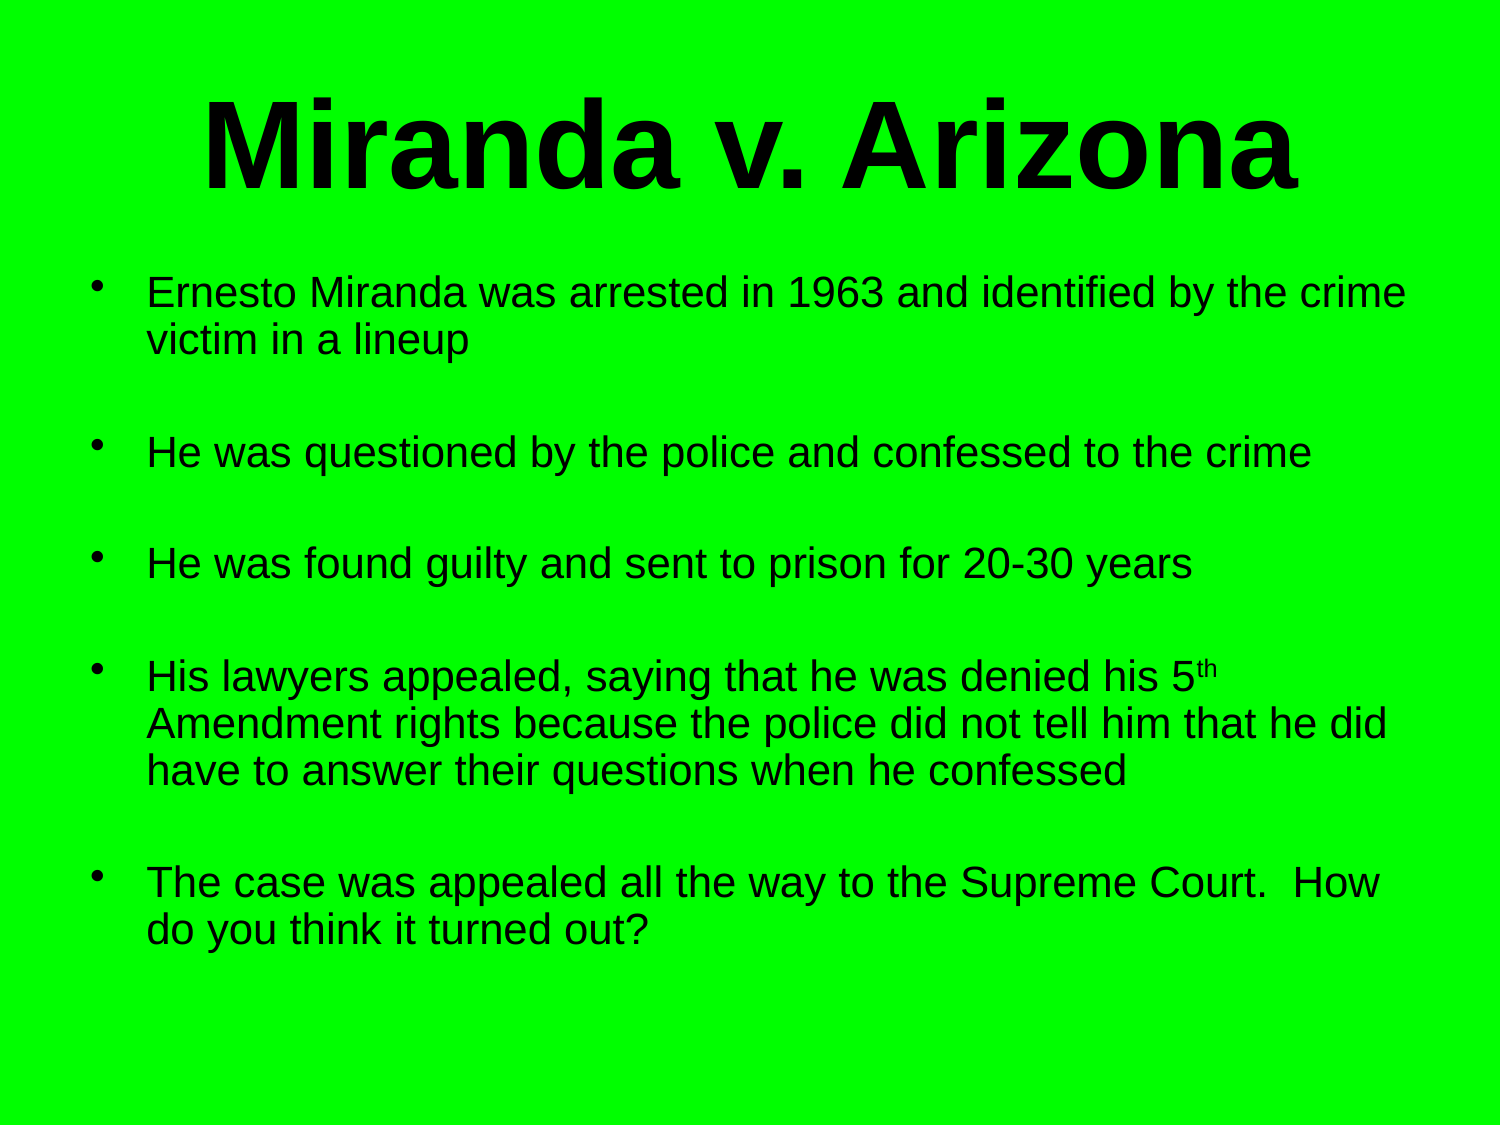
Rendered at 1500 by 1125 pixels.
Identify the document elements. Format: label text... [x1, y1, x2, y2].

title Miranda v. Arizona [75, 45, 1425, 233]
list Ernesto Miranda was arrested in 1963 and identified by the crime victim in a lineup He was questioned by the police and confessed to the crime He was found guilty and sent to prison for 20-30 years His lawyers appealed, saying that he was denied his 5th Amendment rights because the police did not tell him that he did have to answer their questions when he confessed The case was appealed all the way to the Supreme Court. How do you think it turned out? [75, 262, 1425, 1005]
